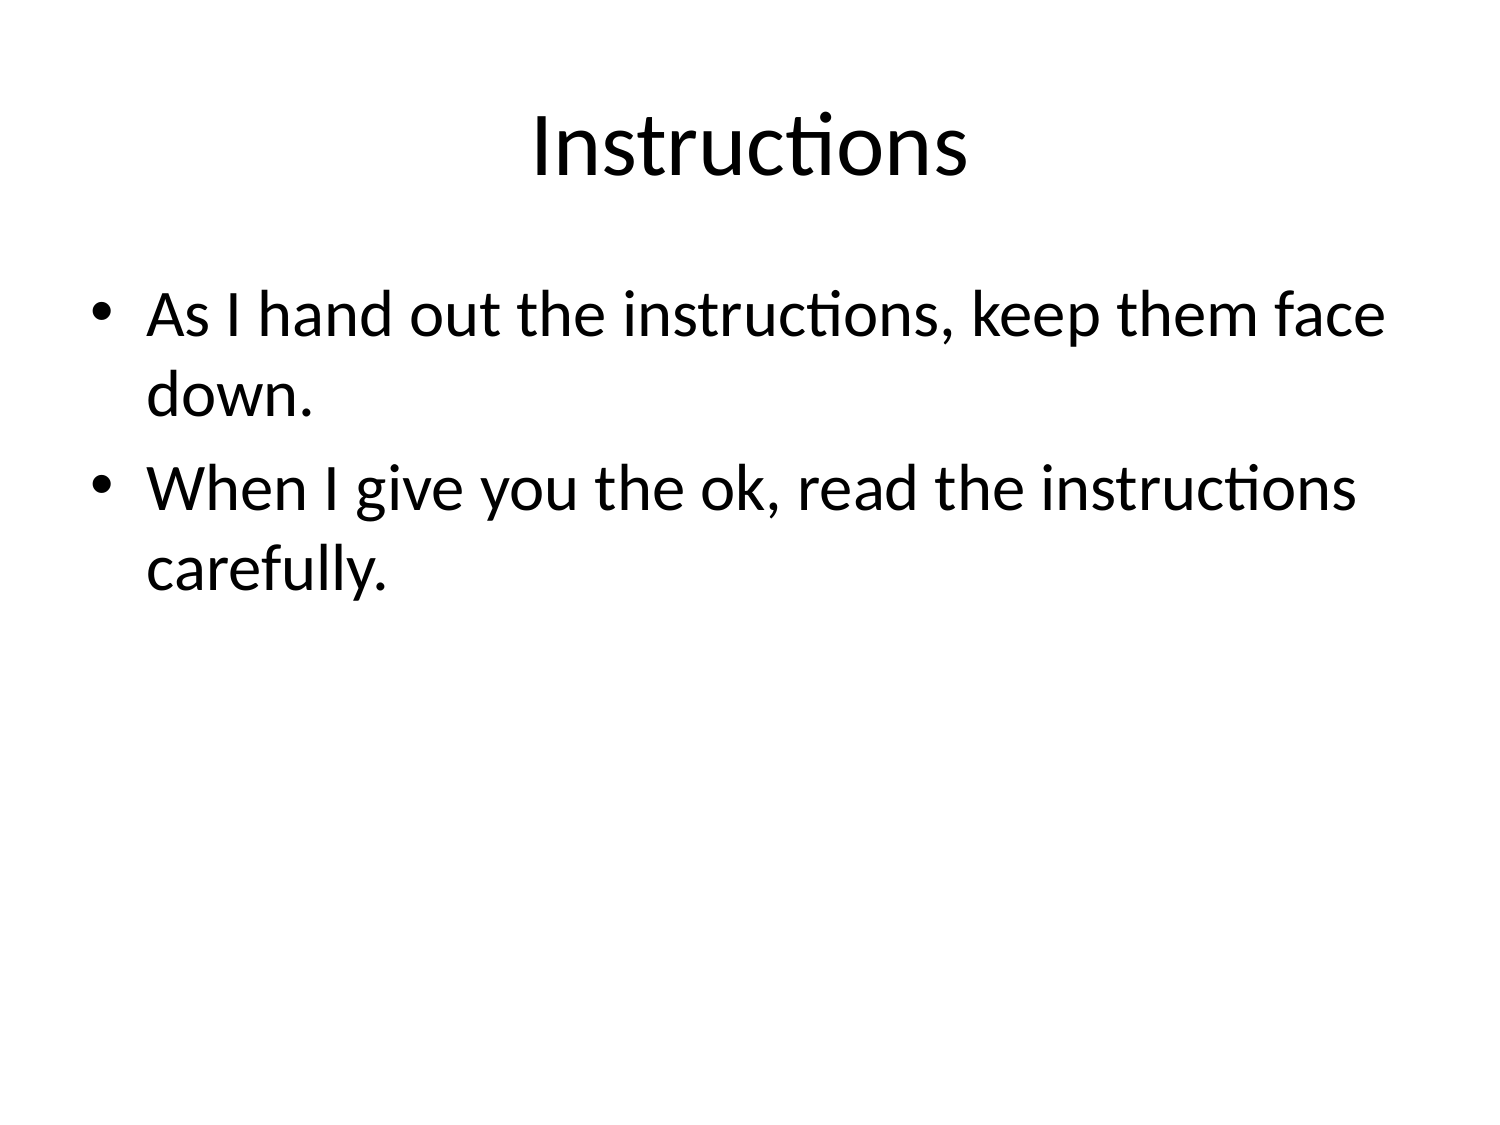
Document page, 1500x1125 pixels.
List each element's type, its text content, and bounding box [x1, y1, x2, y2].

title Instructions [74, 44, 1426, 233]
list As I hand out the instructions, keep them face down. When I give you the ok, read the instructions carefully. [74, 262, 1426, 1006]
